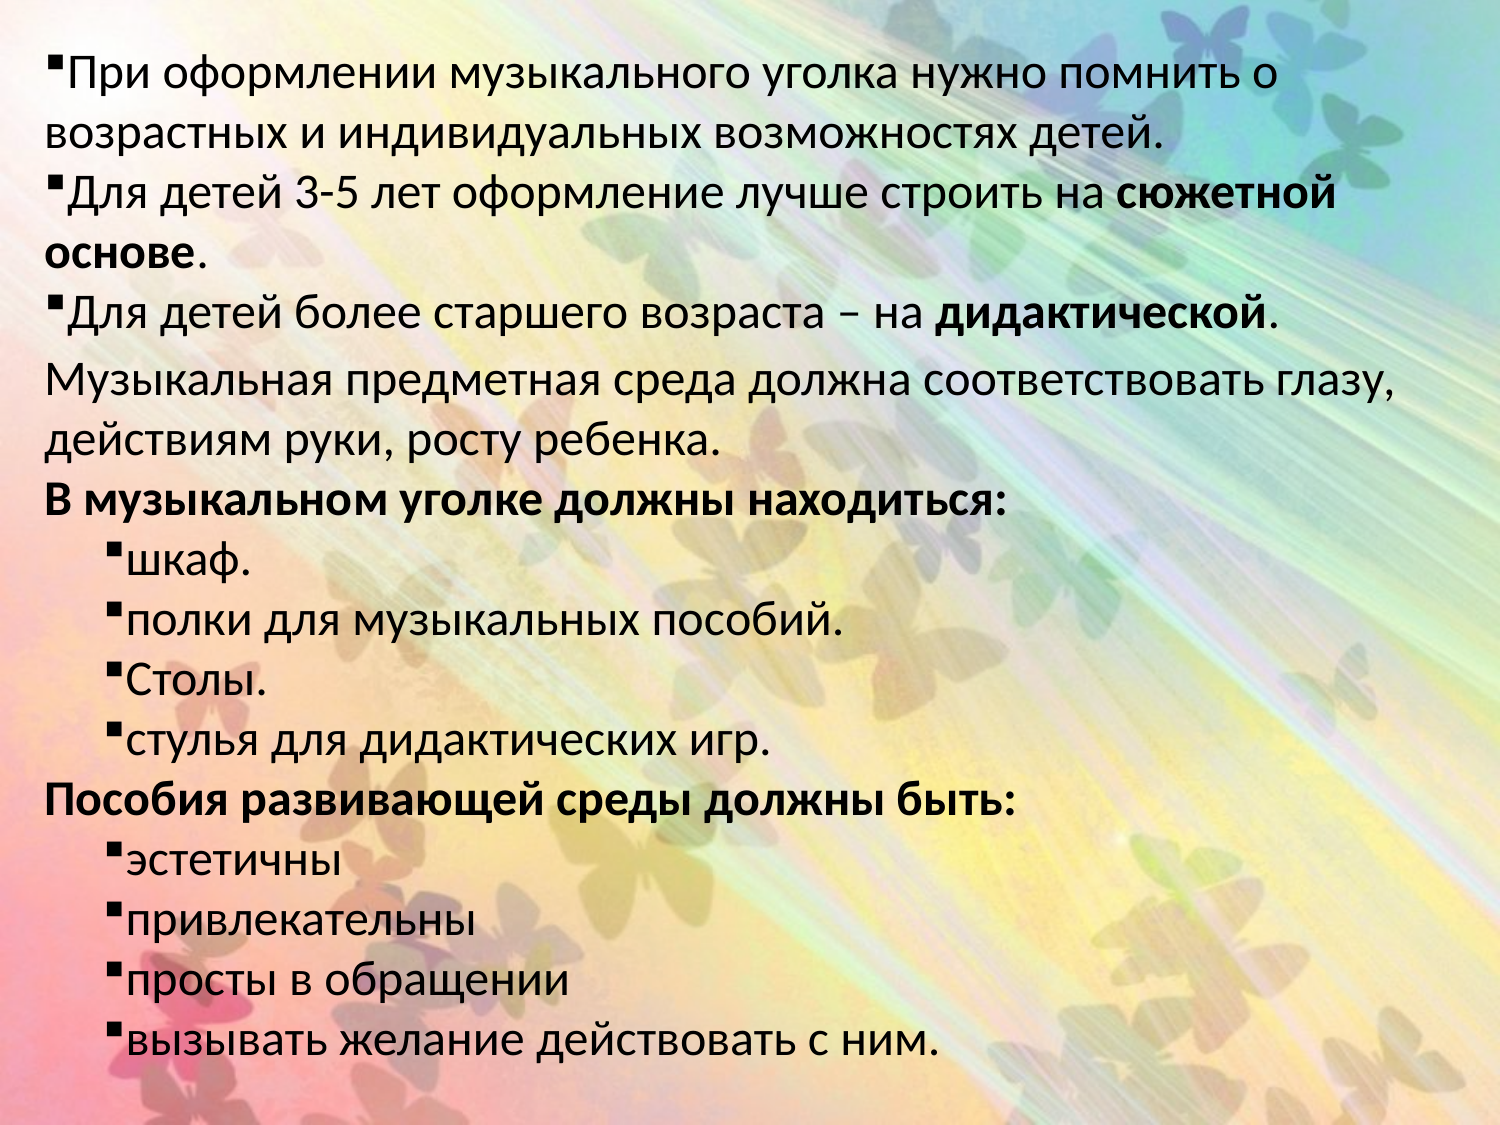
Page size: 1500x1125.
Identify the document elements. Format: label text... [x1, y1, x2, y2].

text_box Музыкальная предметная среда должна соответствовать глазу, действиям руки, росту ребенка. В музыкальном уголке должны находиться: шкаф. полки для музыкальных пособий. Столы. стулья для дидактических игр. Пособия развивающей среды должны быть: эстетичны привлекательны просты в обращении вызывать желание действовать с ним. [29, 338, 1471, 1073]
text_box При оформлении музыкального уголка нужно помнить о возрастных и индивидуальных возможностях детей. Для детей 3-5 лет оформление лучше строить на сюжетной основе. Для детей более старшего возраста – на дидактической. [29, 30, 1459, 346]
